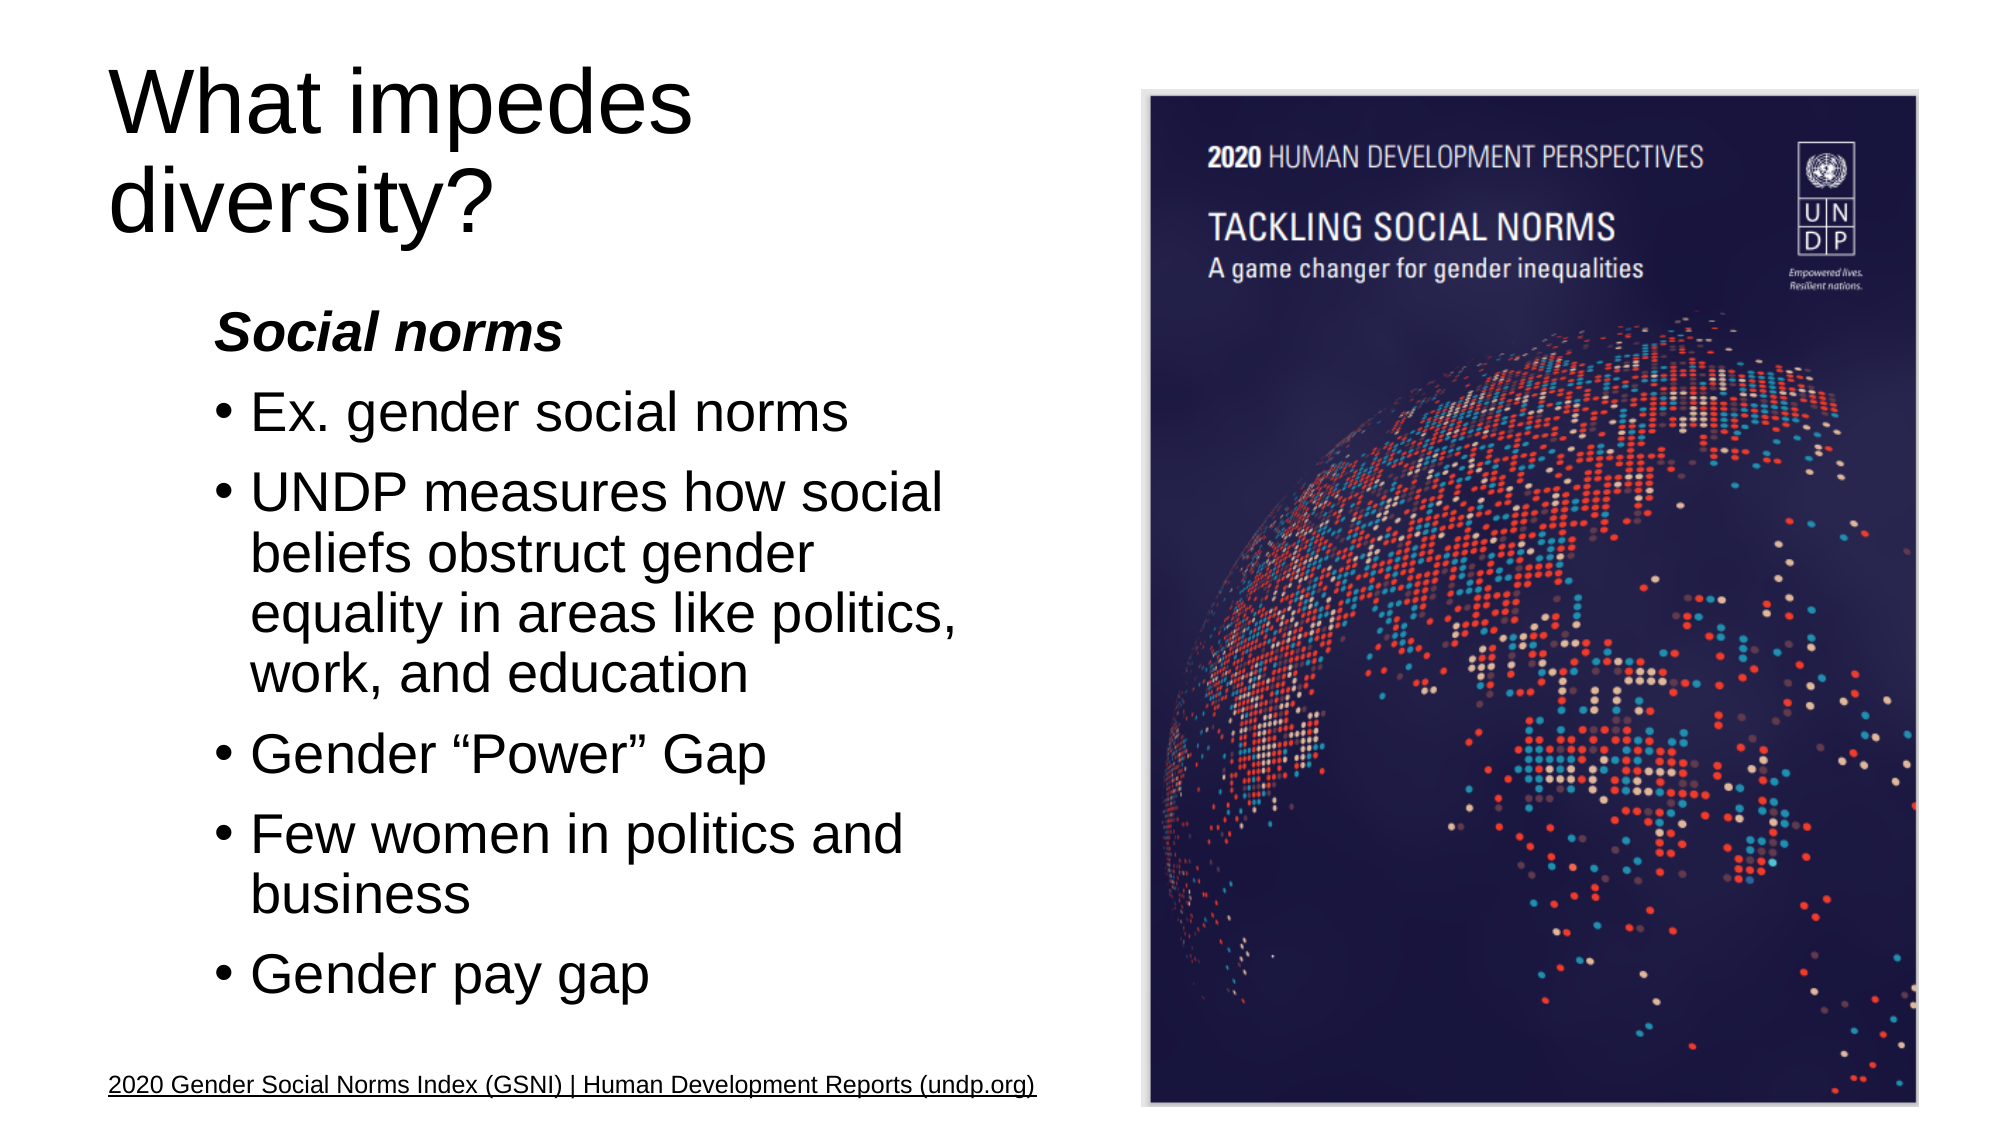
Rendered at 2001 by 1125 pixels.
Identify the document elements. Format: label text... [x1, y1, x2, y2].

list Social norms Ex. gender social norms UNDP measures how social beliefs obstruct gender equality in areas like politics, work, and education Gender “Power” Gap Few women in politics and business Gender pay gap [200, 295, 977, 1045]
picture [1141, 89, 1919, 1107]
text_box 2020 Gender Social Norms Index (GSNI) | Human Development Reports (undp.org) [93, 1061, 1059, 1107]
title What impedes diversity? [93, 45, 1107, 263]
